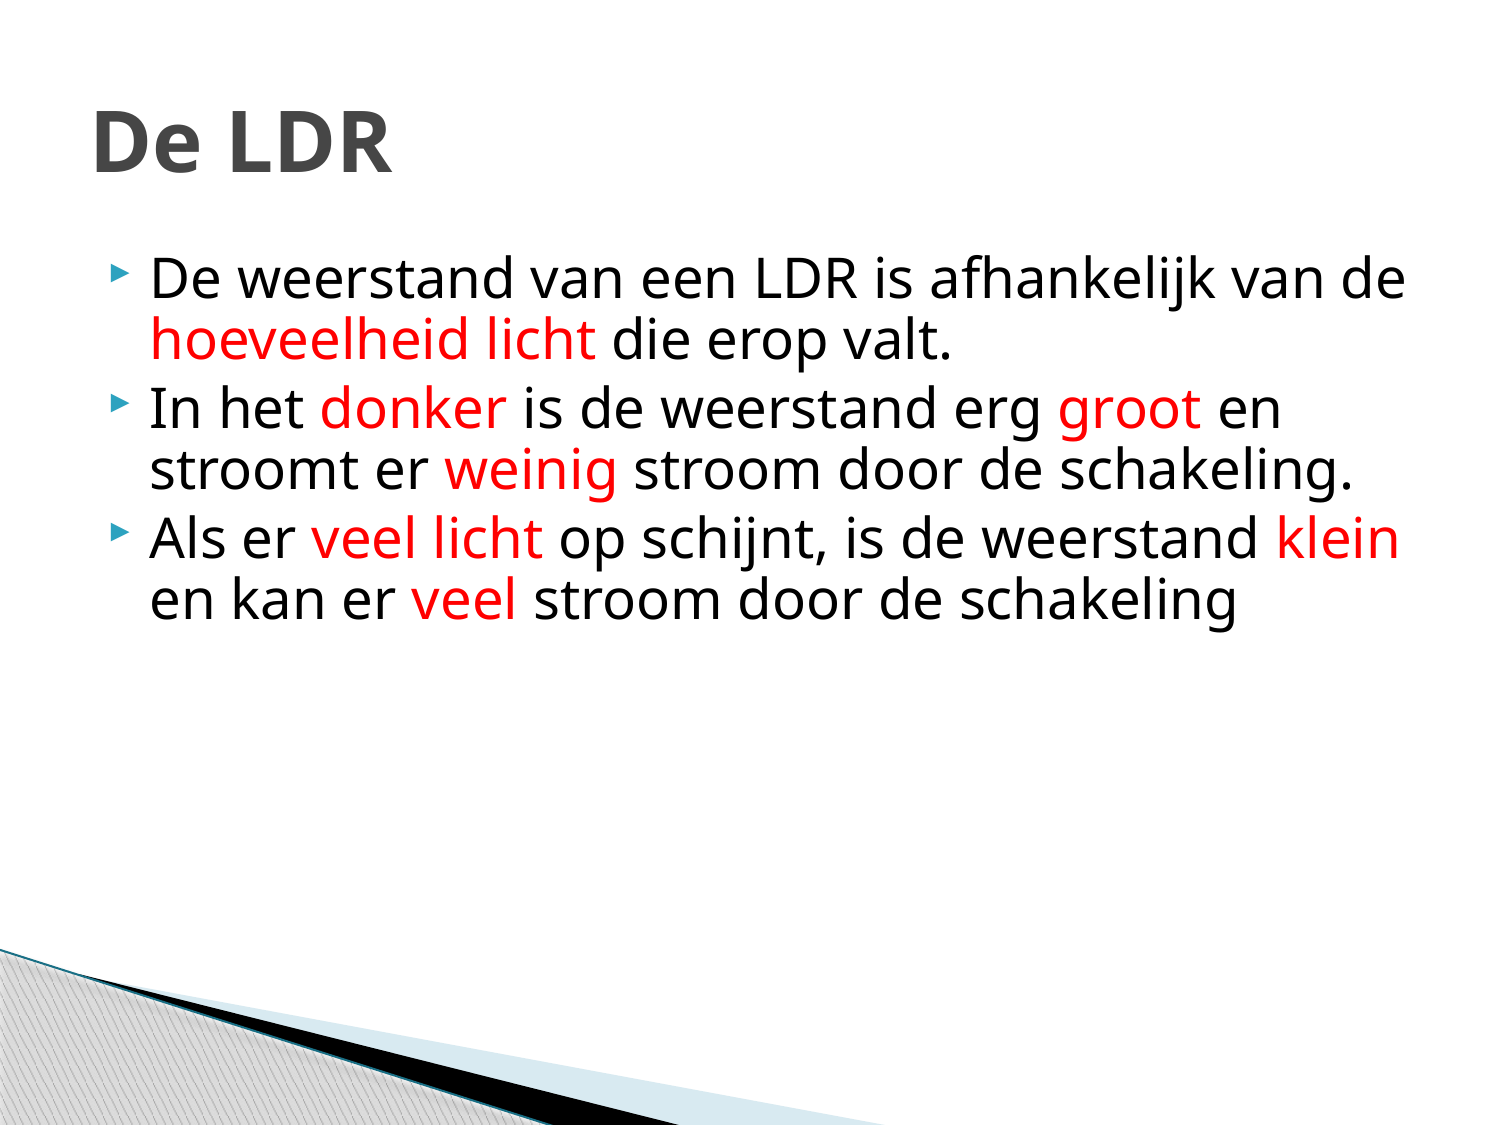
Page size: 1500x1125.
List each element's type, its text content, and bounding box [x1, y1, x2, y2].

list De weerstand van een LDR is afhankelijk van de hoeveelheid licht die erop valt. In het donker is de weerstand erg groot en stroomt er weinig stroom door de schakeling. Als er veel licht op schijnt, is de weerstand klein en kan er veel stroom door de schakeling [75, 243, 1425, 986]
title De LDR [75, 45, 1425, 233]
